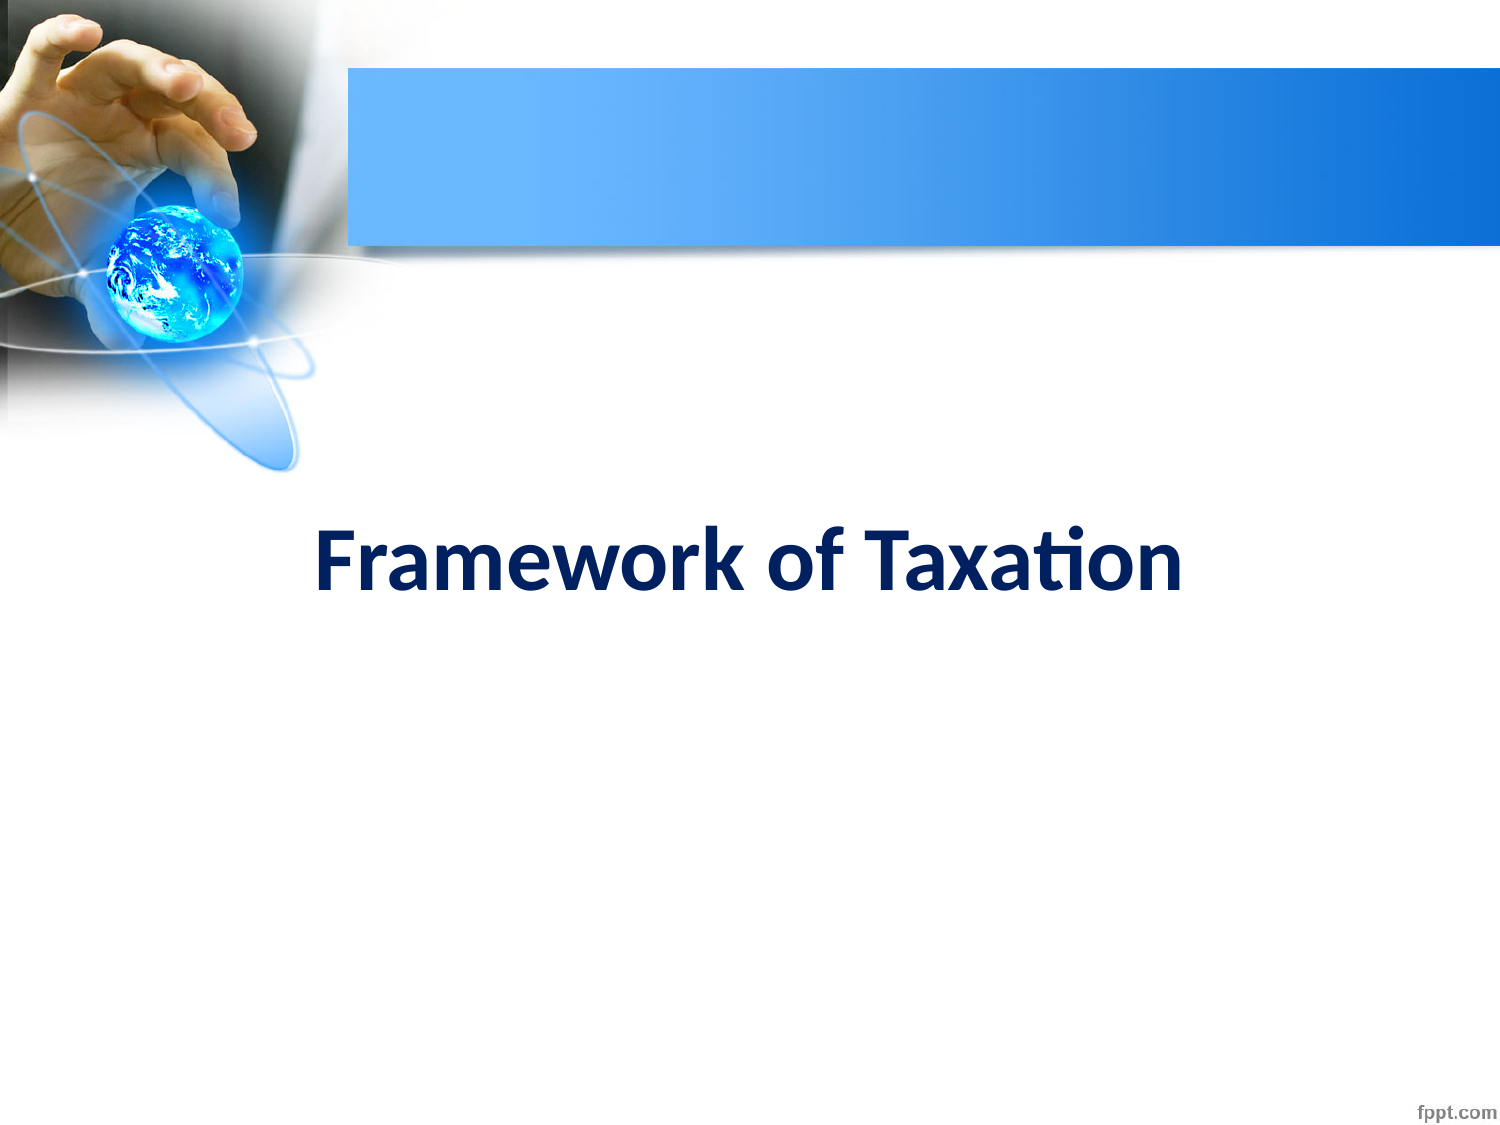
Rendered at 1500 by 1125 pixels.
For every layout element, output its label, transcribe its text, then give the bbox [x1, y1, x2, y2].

title Framework of Taxation [75, 45, 1425, 1063]
picture [0, 0, 1500, 1125]
